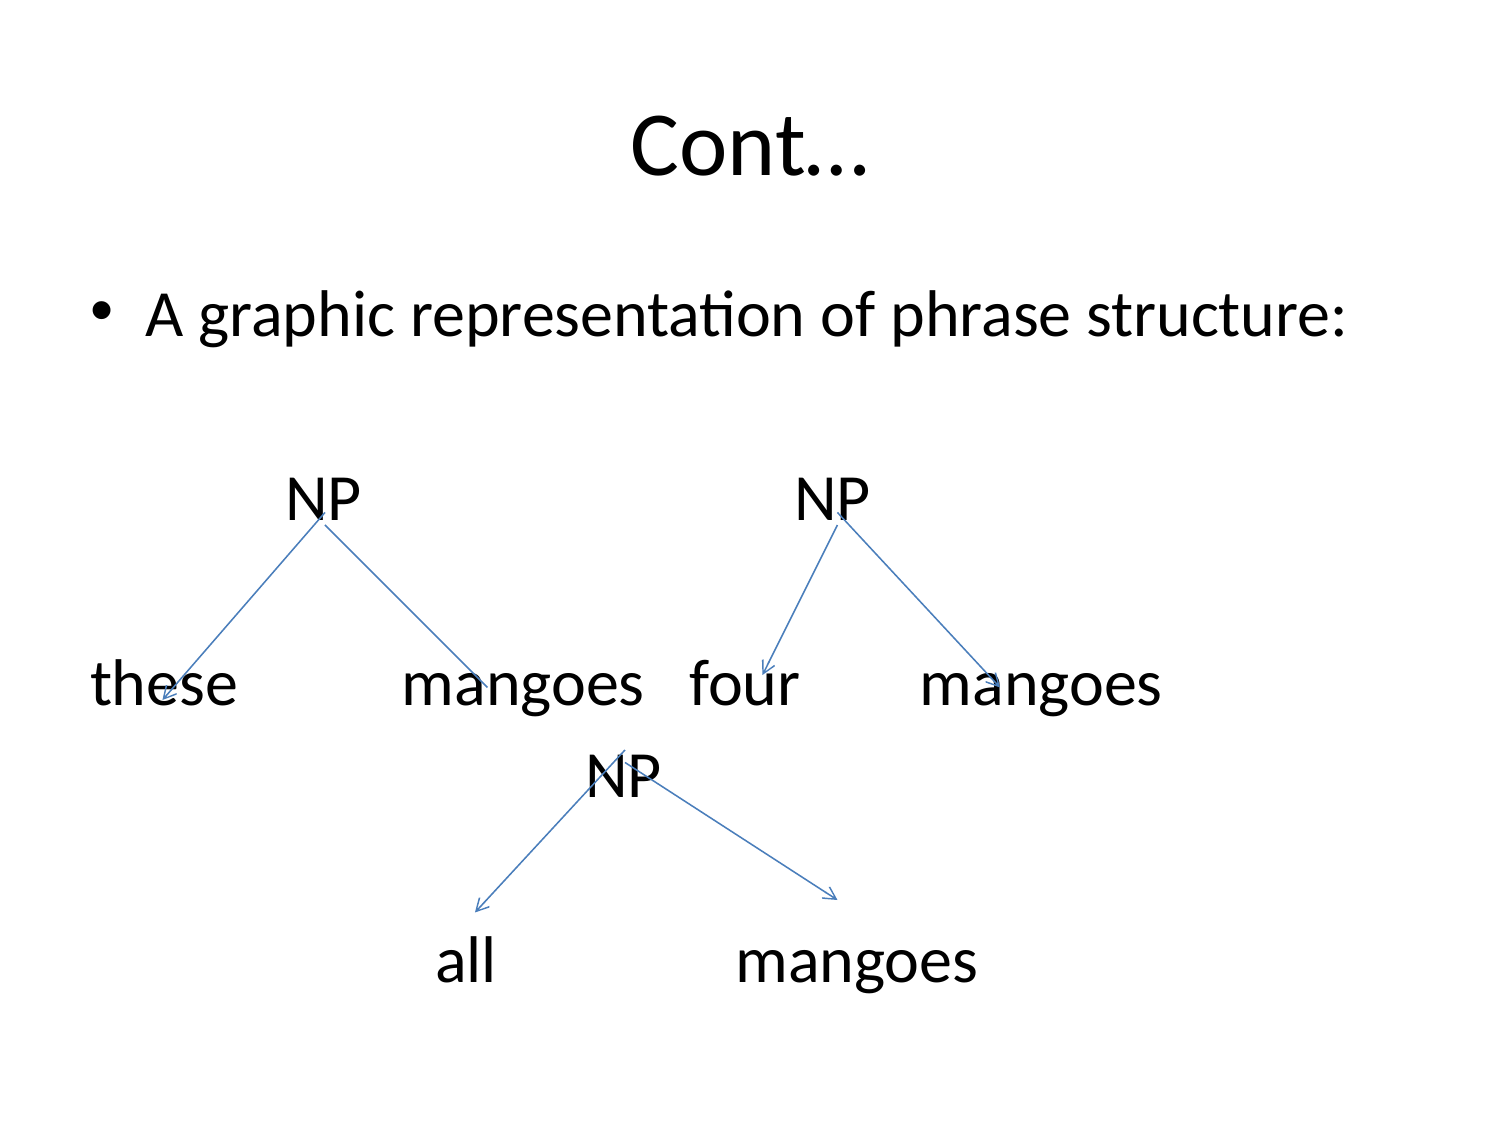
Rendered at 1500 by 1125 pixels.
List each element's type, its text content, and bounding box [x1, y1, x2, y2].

title Cont… [75, 45, 1425, 233]
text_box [724, 562, 825, 638]
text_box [324, 524, 488, 688]
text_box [830, 518, 1007, 682]
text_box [149, 524, 323, 688]
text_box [624, 762, 838, 901]
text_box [468, 755, 632, 907]
list A graphic representation of phrase structure: NP NP these mangoes four mangoes NP all mangoes [75, 262, 1425, 1005]
